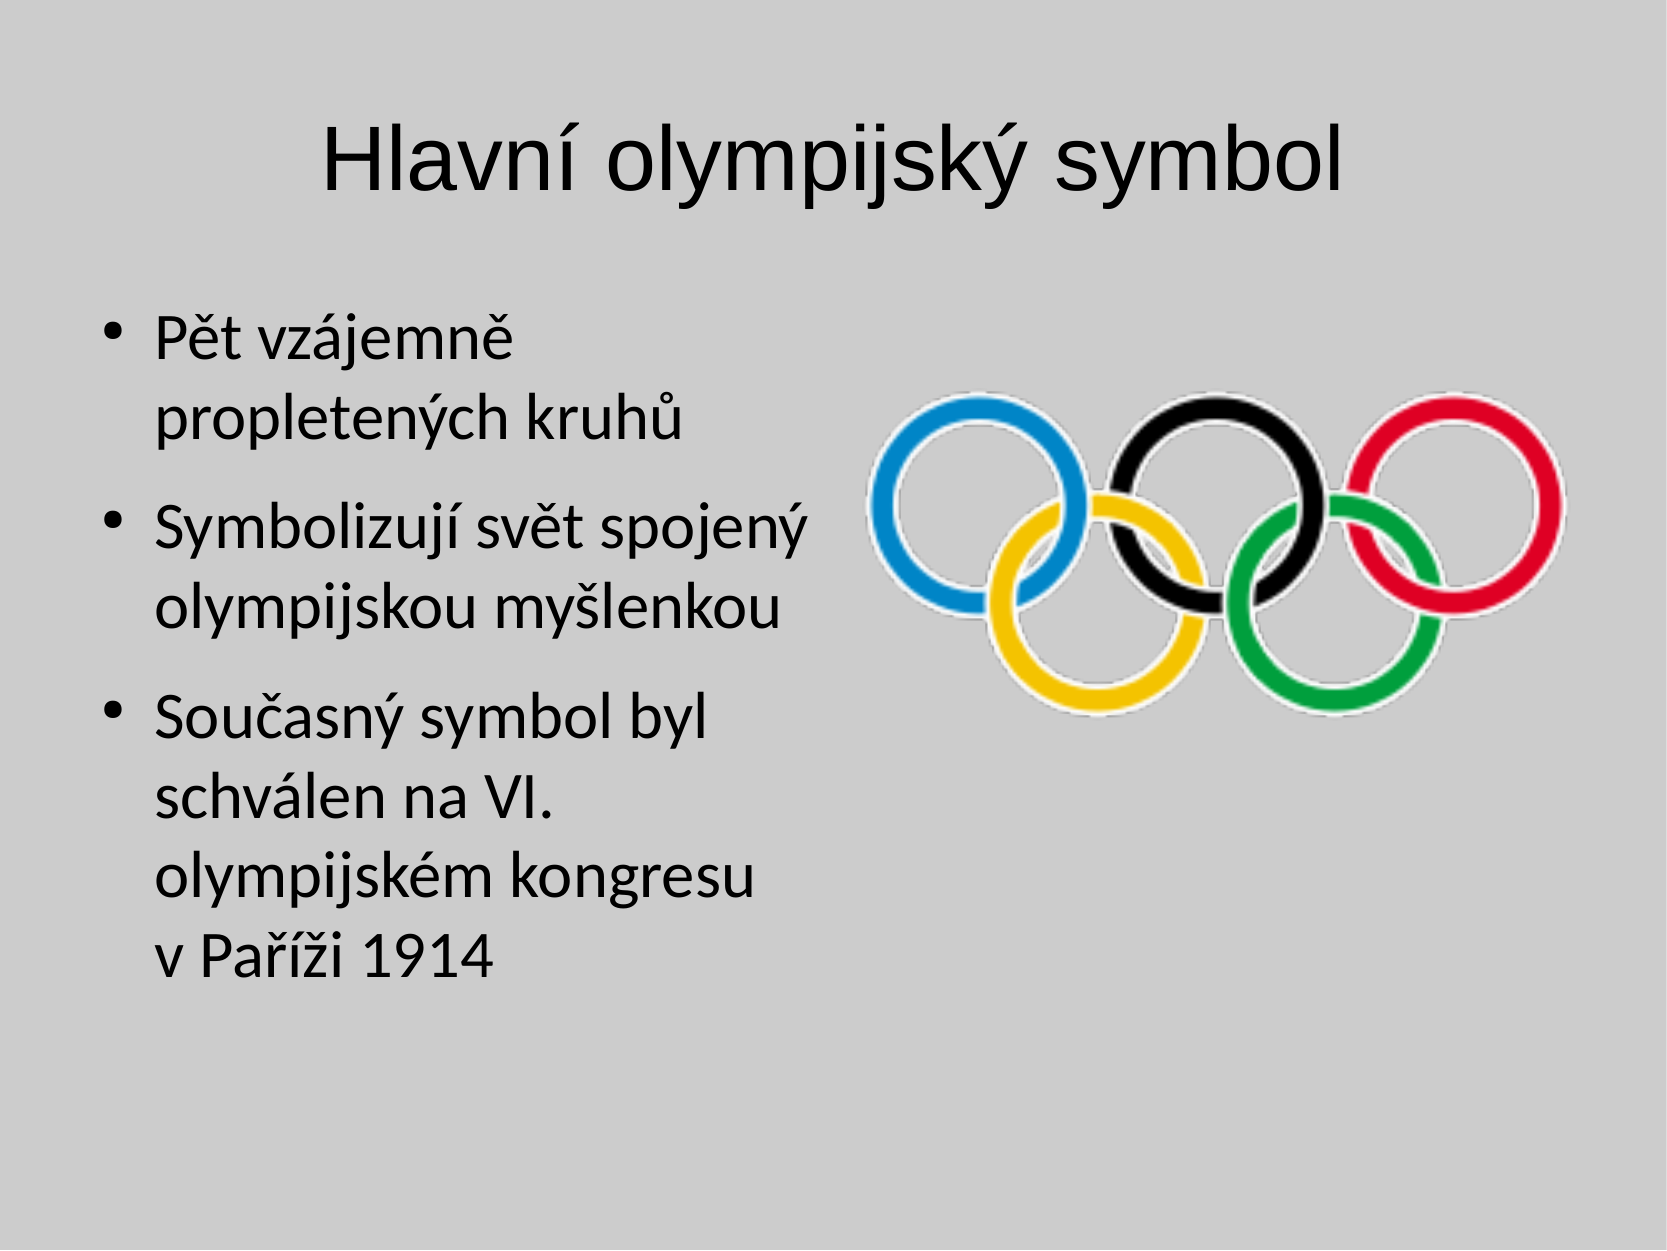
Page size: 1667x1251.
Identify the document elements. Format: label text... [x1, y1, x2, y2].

list Pět vzájemně propletených kruhů Symbolizují svět spojený olympijskou myšlenkou Současný symbol byl schválen na VI. olympijském kongresu v Paříži 1914 [83, 292, 816, 1003]
picture [851, 377, 1584, 734]
title Hlavní olympijský symbol [83, 49, 1584, 259]
